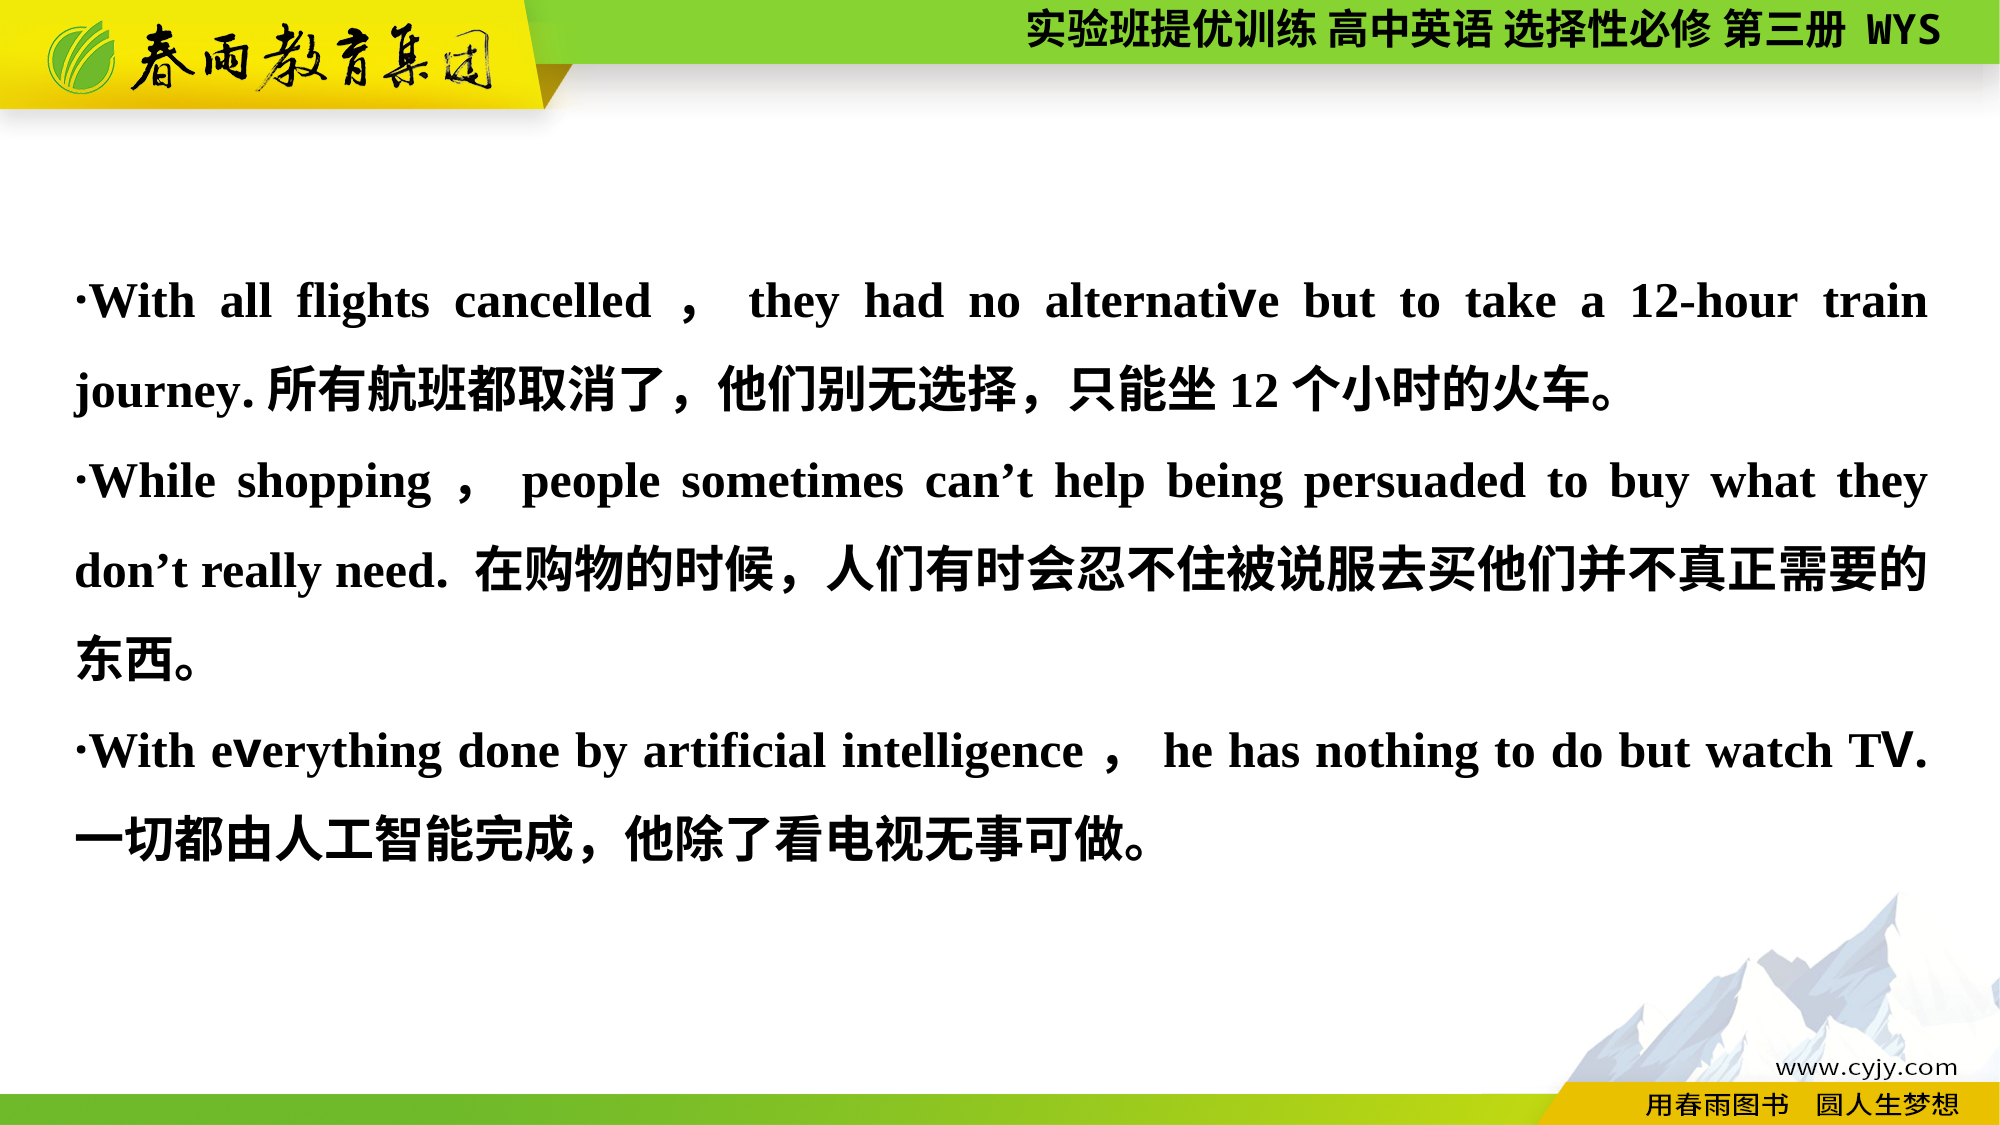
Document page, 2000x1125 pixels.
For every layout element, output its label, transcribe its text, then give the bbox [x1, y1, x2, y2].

picture [0, 0, 2000, 1125]
list ·With all flights cancelled，they had no alternative but to take a 12-hour train journey.所有航班都取消了，他们别无选择，只能坐12个小时的火车。 ·While shopping，people sometimes can’t help being persuaded to buy what they don’t really need. 在购物的时候，人们有时会忍不住被说服去买他们并不真正需要的东西。 ·With everything done by artificial intelligence，he has nothing to do but watch TV. 一切都由人工智能完成，他除了看电视无事可做。 [59, 230, 1944, 882]
